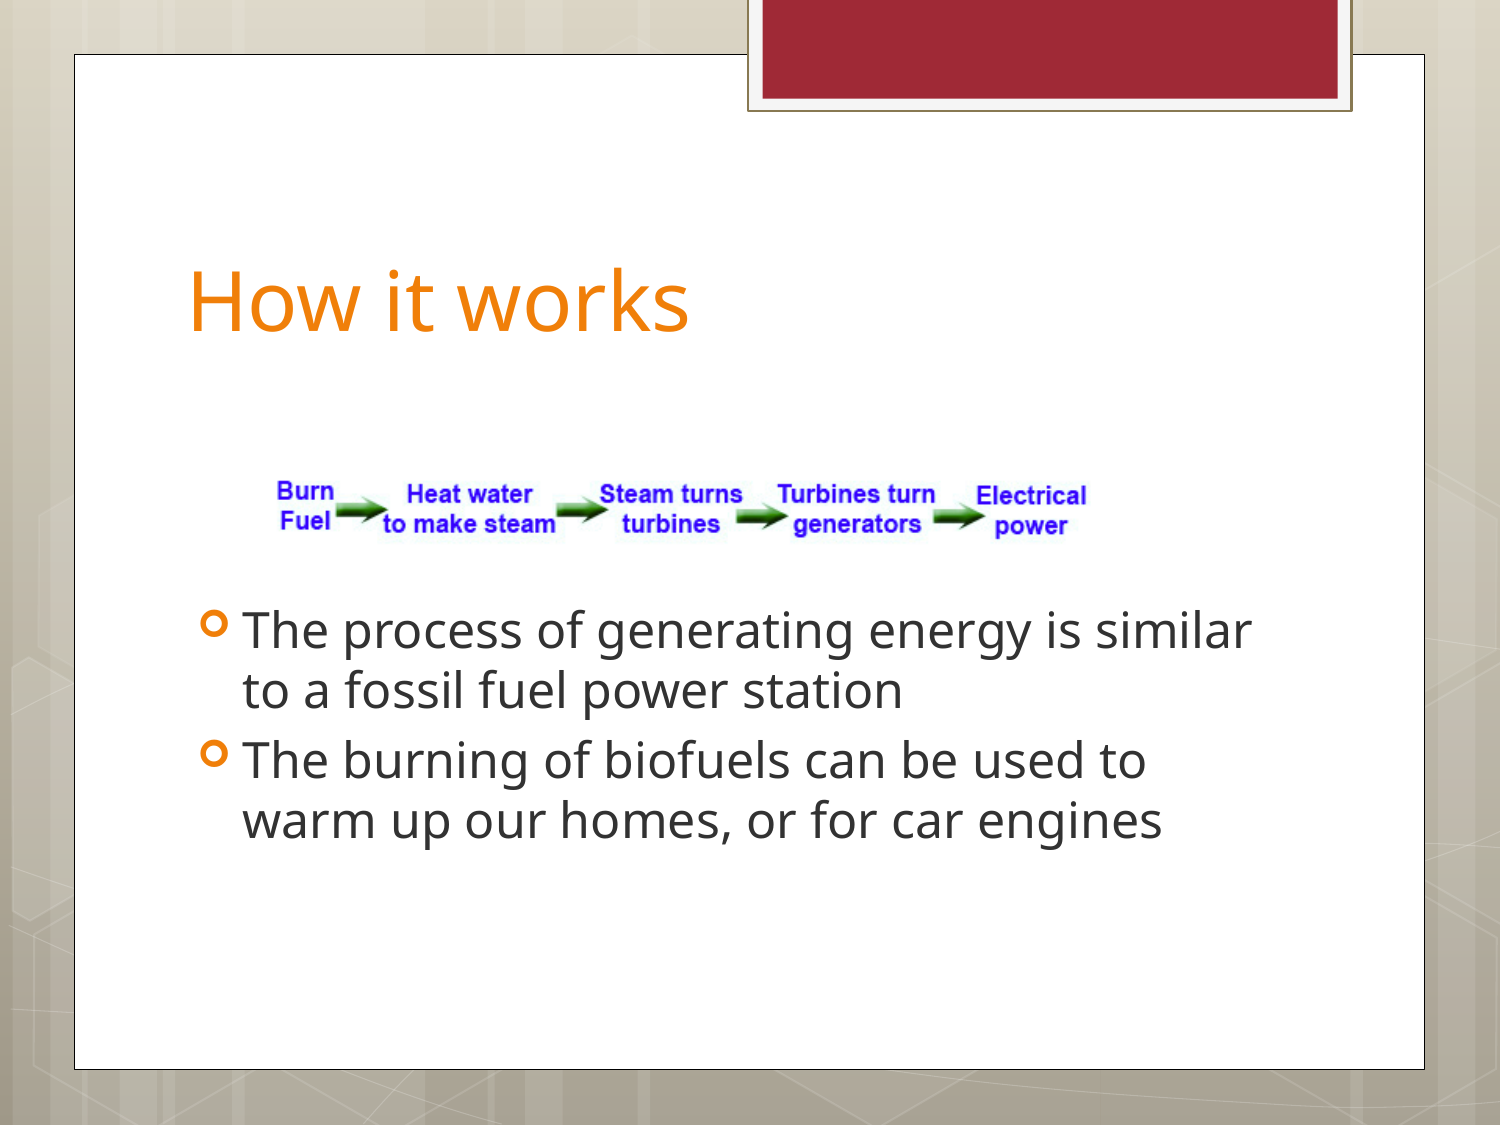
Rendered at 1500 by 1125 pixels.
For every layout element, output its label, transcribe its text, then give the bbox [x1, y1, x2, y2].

title How it works [171, 168, 1324, 357]
picture [265, 455, 1095, 566]
list The process of generating energy is similar to a fossil fuel power station The burning of biofuels can be used to warm up our homes, or for car engines [171, 381, 1283, 957]
